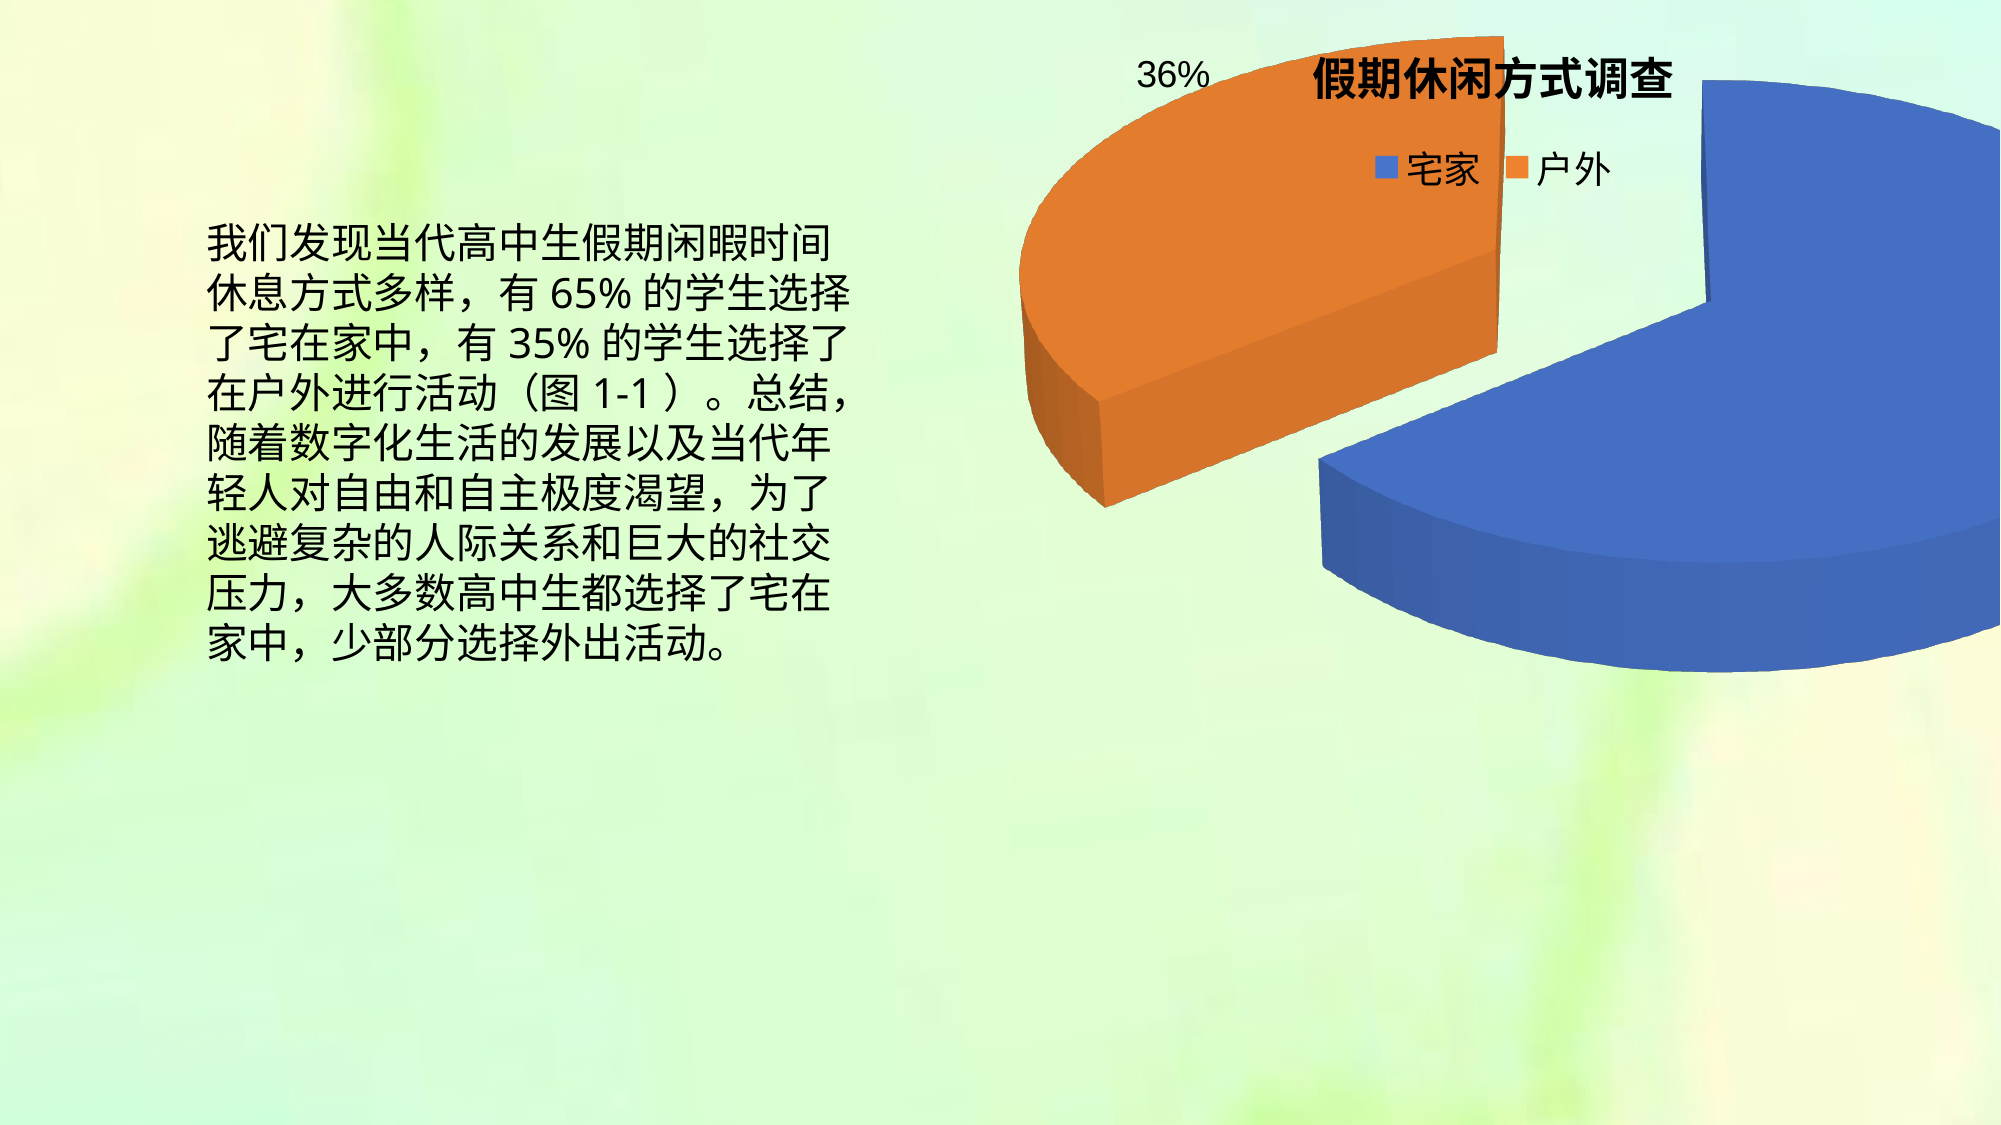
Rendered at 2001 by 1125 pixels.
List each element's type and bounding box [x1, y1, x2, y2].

chart [711, 0, 2000, 1030]
picture [0, 0, 2001, 1125]
